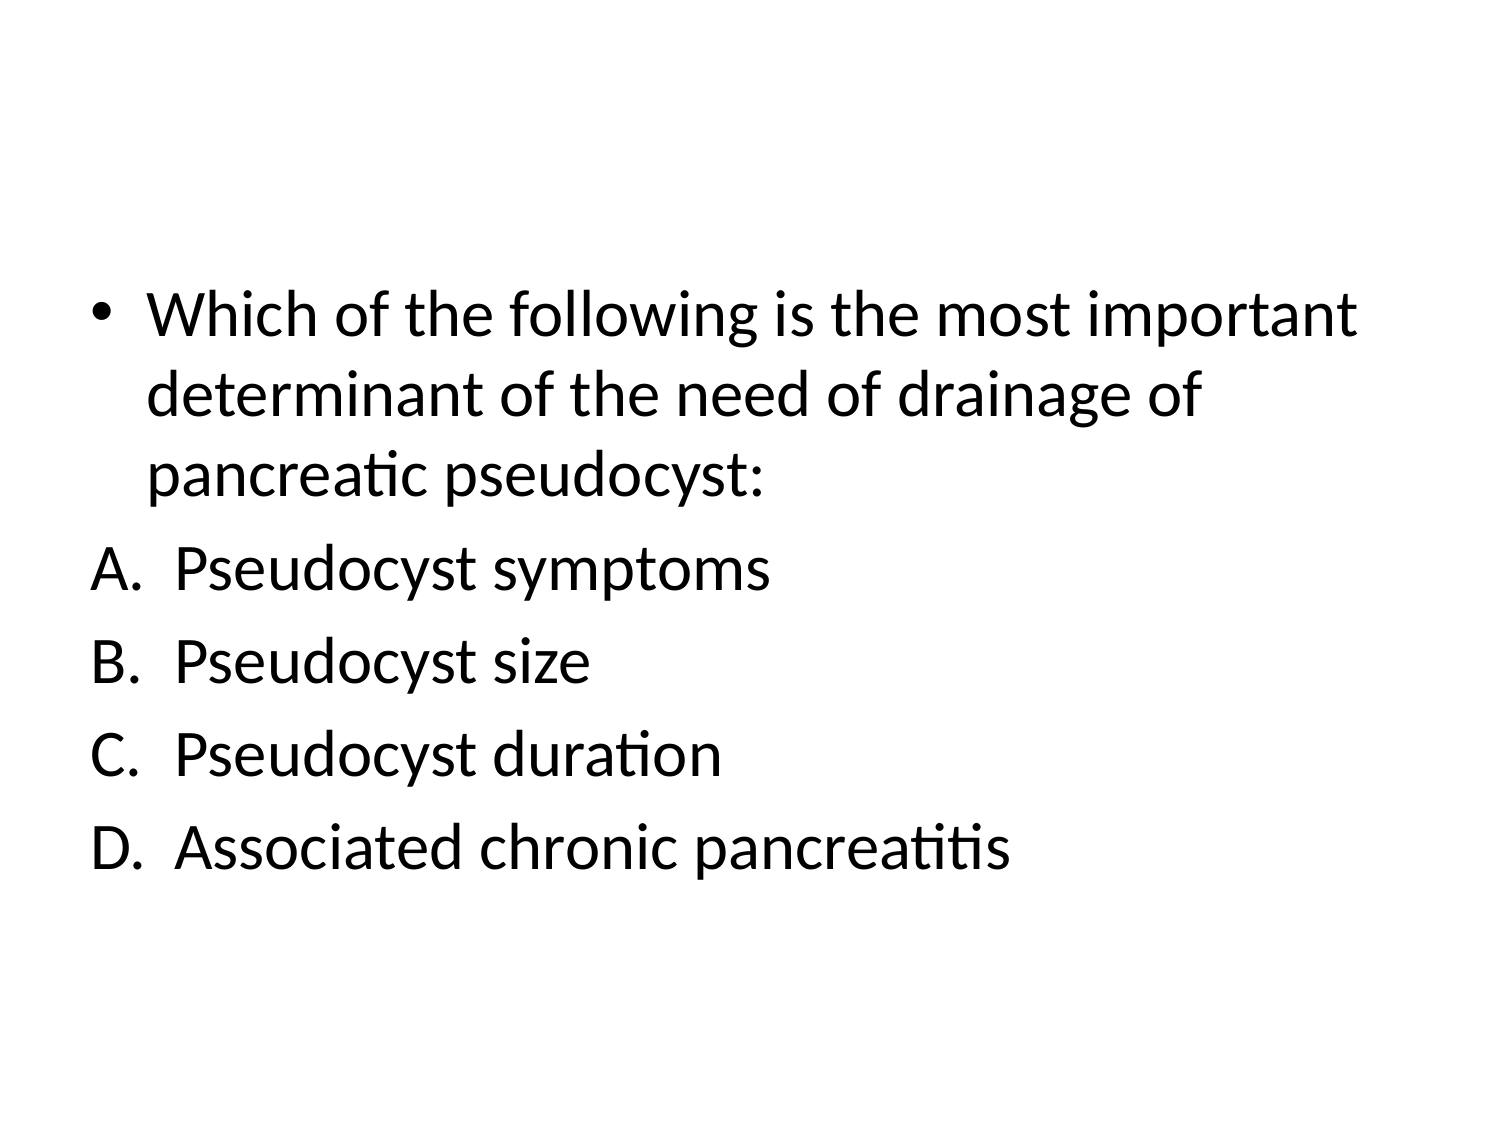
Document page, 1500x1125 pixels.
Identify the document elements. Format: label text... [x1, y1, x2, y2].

list Which of the following is the most important determinant of the need of drainage of pancreatic pseudocyst: Pseudocyst symptoms Pseudocyst size Pseudocyst duration Associated chronic pancreatitis [75, 262, 1425, 1005]
